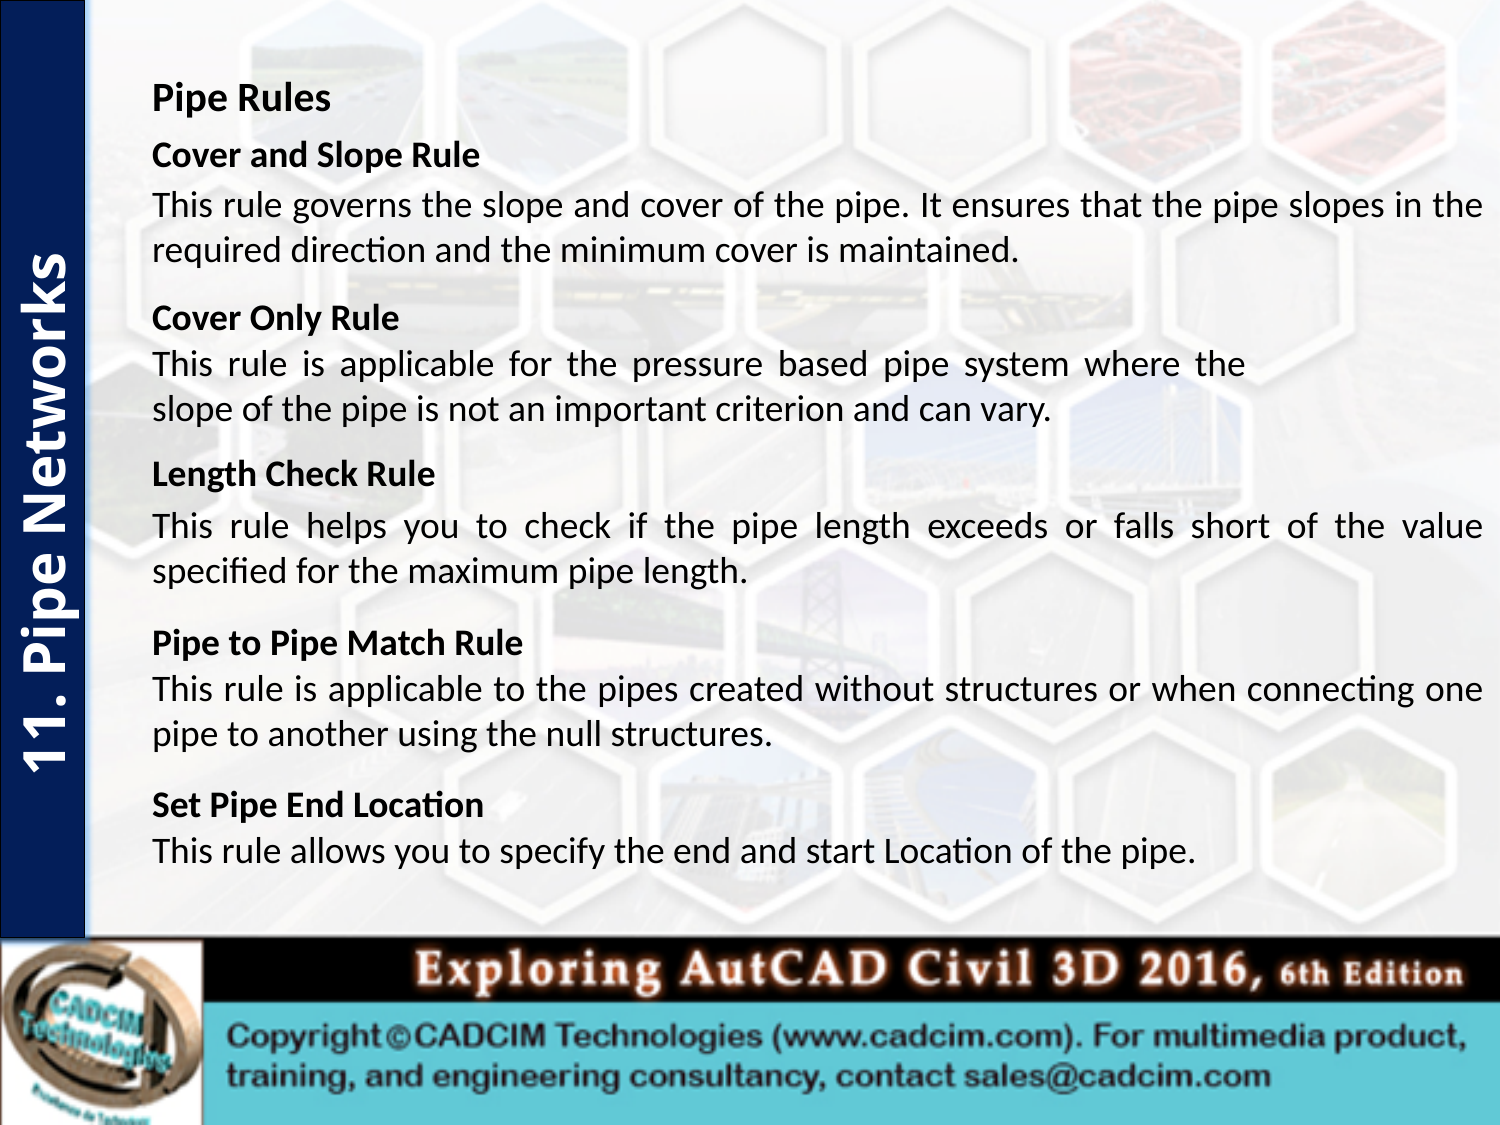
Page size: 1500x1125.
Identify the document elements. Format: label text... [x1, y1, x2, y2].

text_box Length Check Rule [137, 442, 888, 493]
text_box Pipe to Pipe Match Rule [137, 610, 888, 656]
text_box Cover and Slope Rule [137, 123, 888, 173]
text_box This rule is applicable for the pressure based pipe system where the slope of the pipe is not an important criterion and can vary. [137, 331, 1263, 437]
text_box This rule helps you to check if the pipe length exceeds or falls short of the value specified for the maximum pipe length. [137, 493, 1500, 599]
text_box Pipe Rules [137, 62, 888, 123]
text_box This rule allows you to specify the end and start Location of the pipe. [137, 818, 1500, 879]
text_box Cover Only Rule [137, 285, 888, 331]
picture [0, 0, 1500, 1125]
text_box This rule is applicable to the pipes created without structures or when connecting one pipe to another using the null structures. [137, 656, 1500, 762]
text_box This rule governs the slope and cover of the pipe. It ensures that the pipe slopes in the required direction and the minimum cover is maintained. [137, 173, 1500, 278]
text_box Set Pipe End Location [137, 773, 888, 818]
